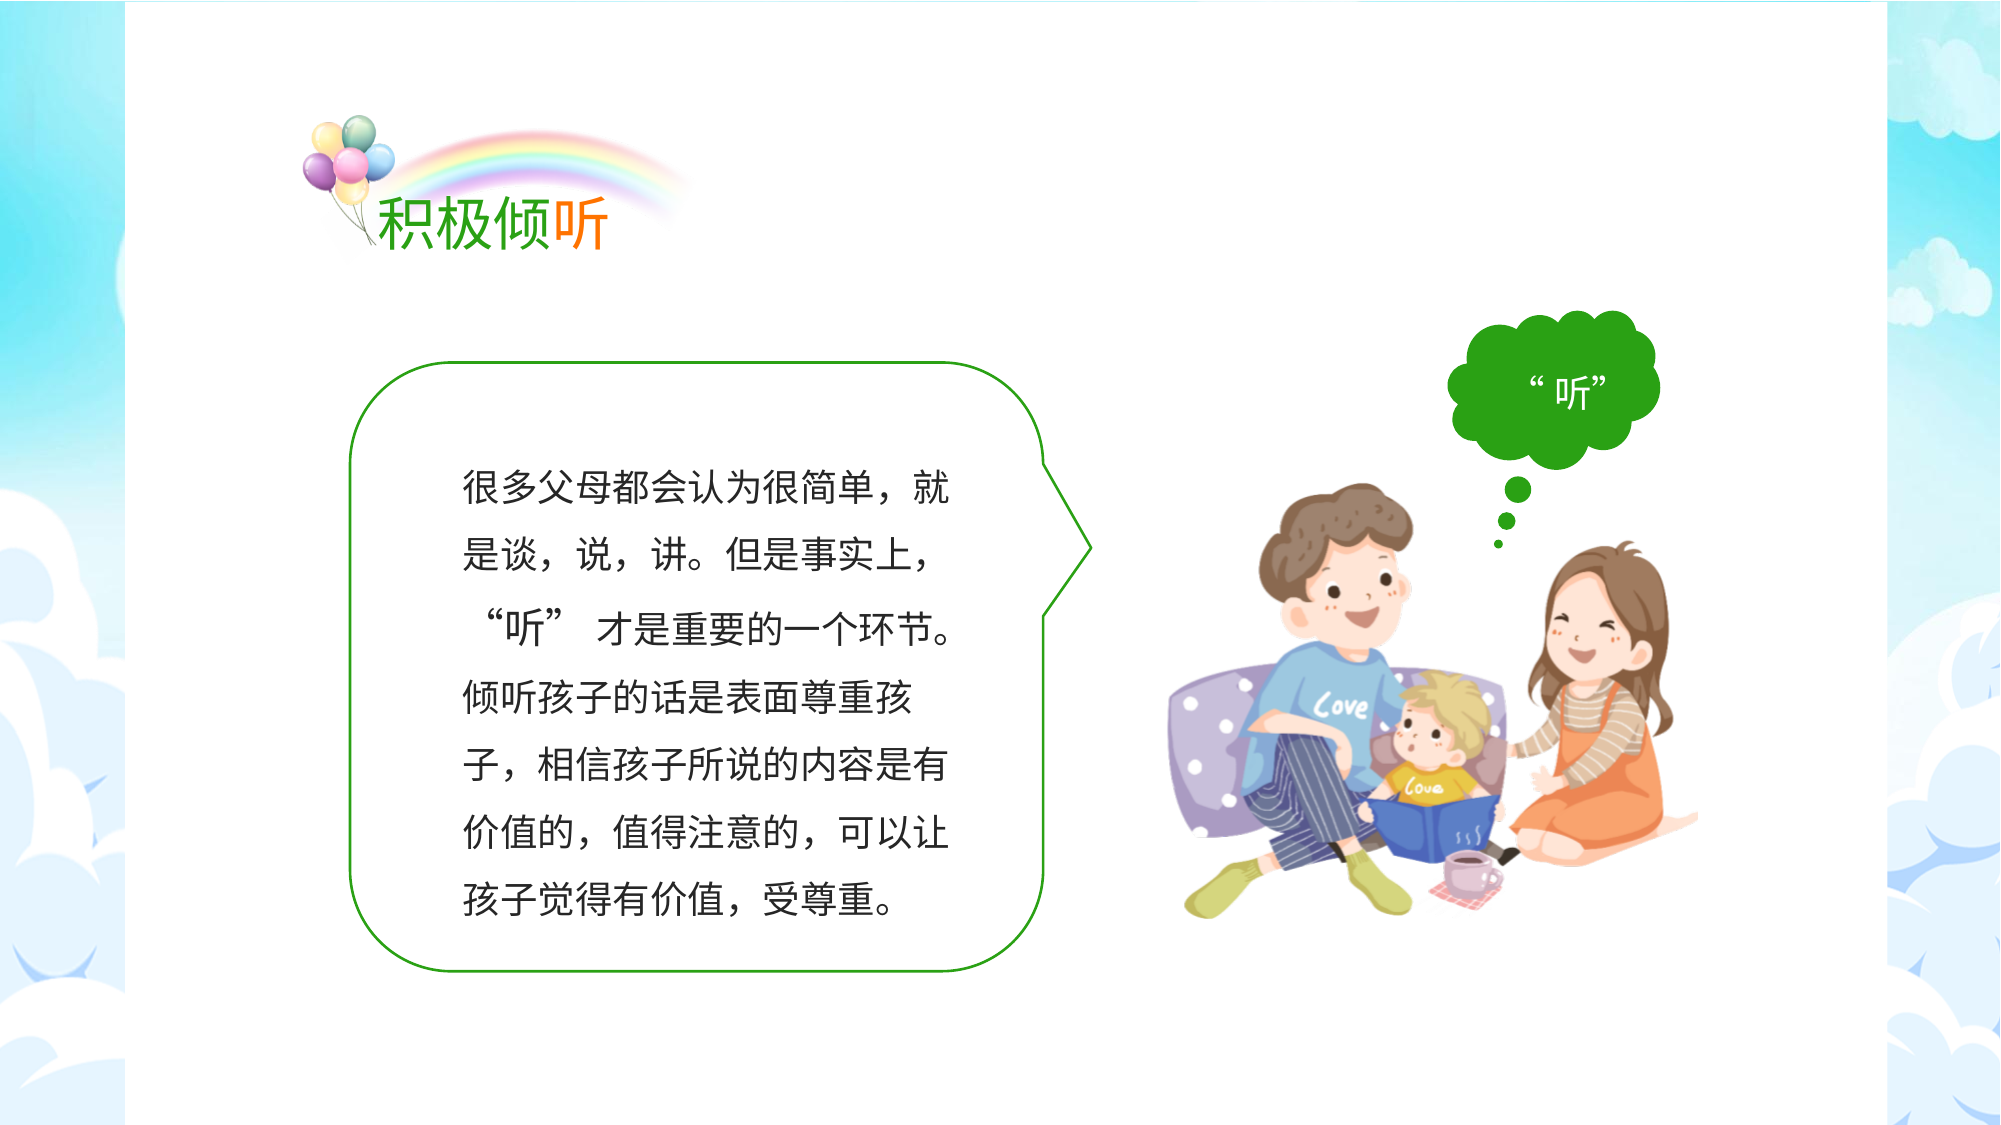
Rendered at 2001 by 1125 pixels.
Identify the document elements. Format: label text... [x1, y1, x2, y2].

text_box 很多父母都会认为很简单，就是谈，说，讲。但是事实上，“听” 才是重要的一个环节。倾听孩子的话是表面尊重孩子，相信孩子所说的内容是有价值的，值得注意的，可以让孩子觉得有价值，受尊重。 [447, 434, 998, 929]
picture [1072, 469, 1698, 927]
text_box [348, 361, 1066, 973]
picture [0, 0, 2000, 1125]
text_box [251, 96, 771, 273]
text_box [1447, 309, 1661, 470]
